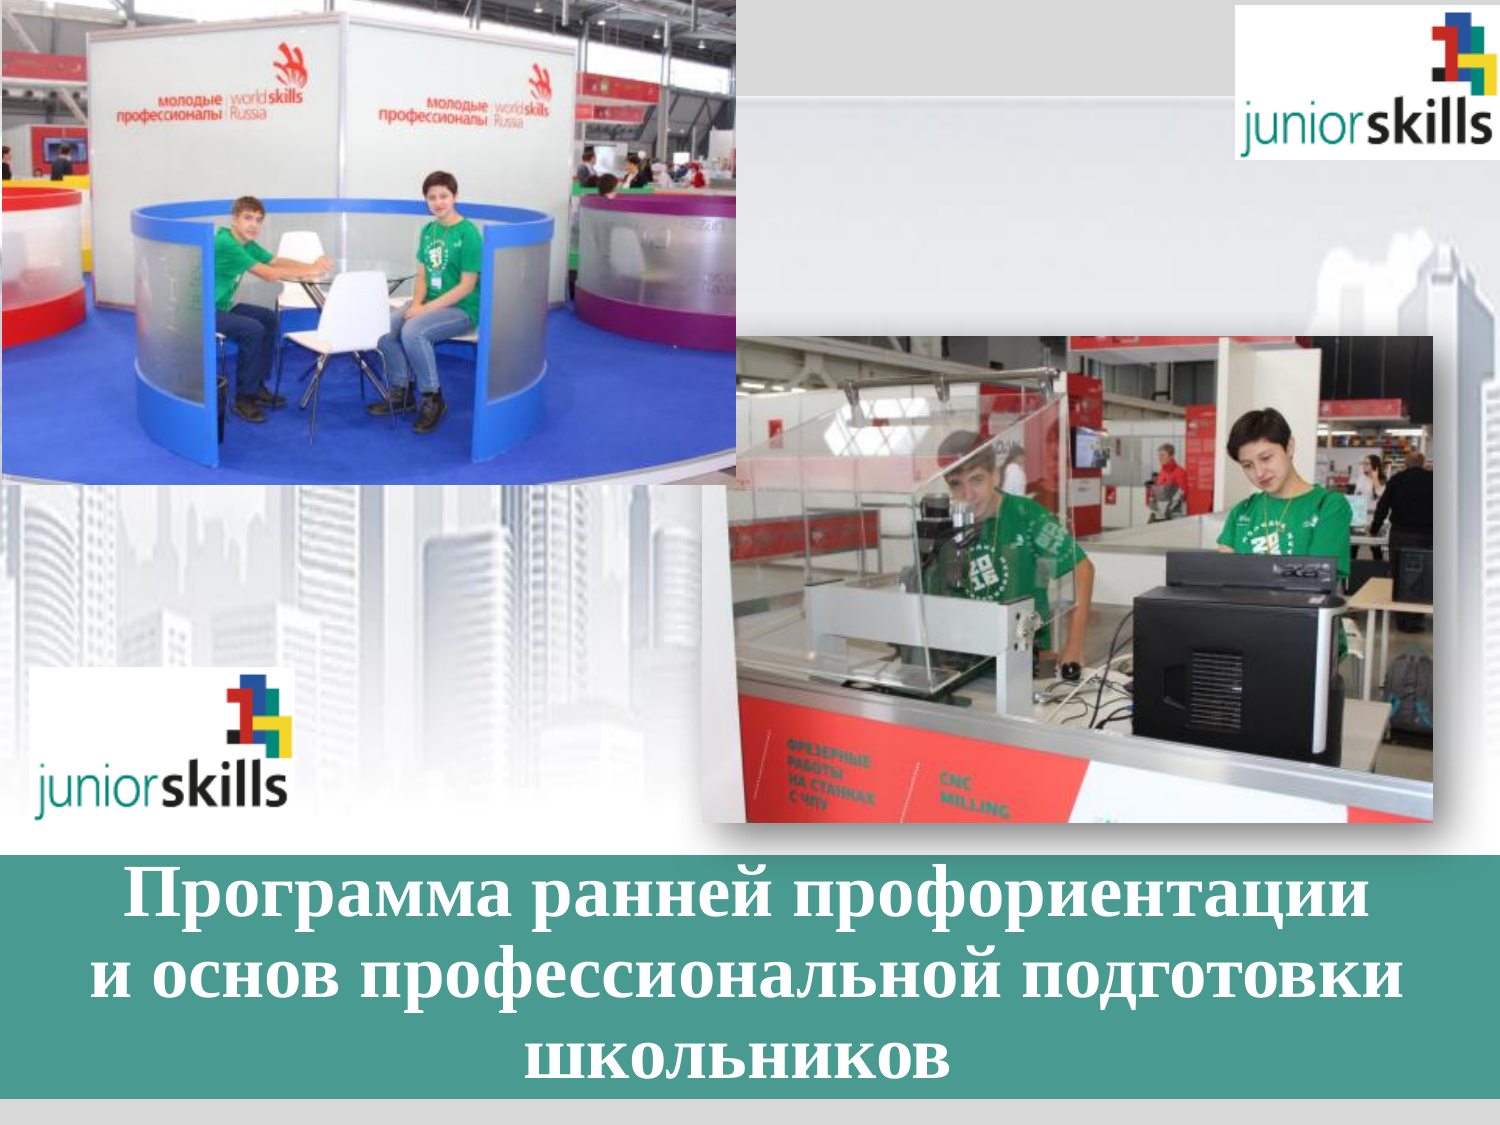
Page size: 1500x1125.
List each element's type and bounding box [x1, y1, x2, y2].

text_box [741, 96, 1500, 853]
picture [1234, 5, 1500, 161]
text_box [0, 491, 699, 851]
picture [0, 854, 1500, 1099]
picture [29, 667, 295, 823]
picture [2, 0, 1433, 823]
